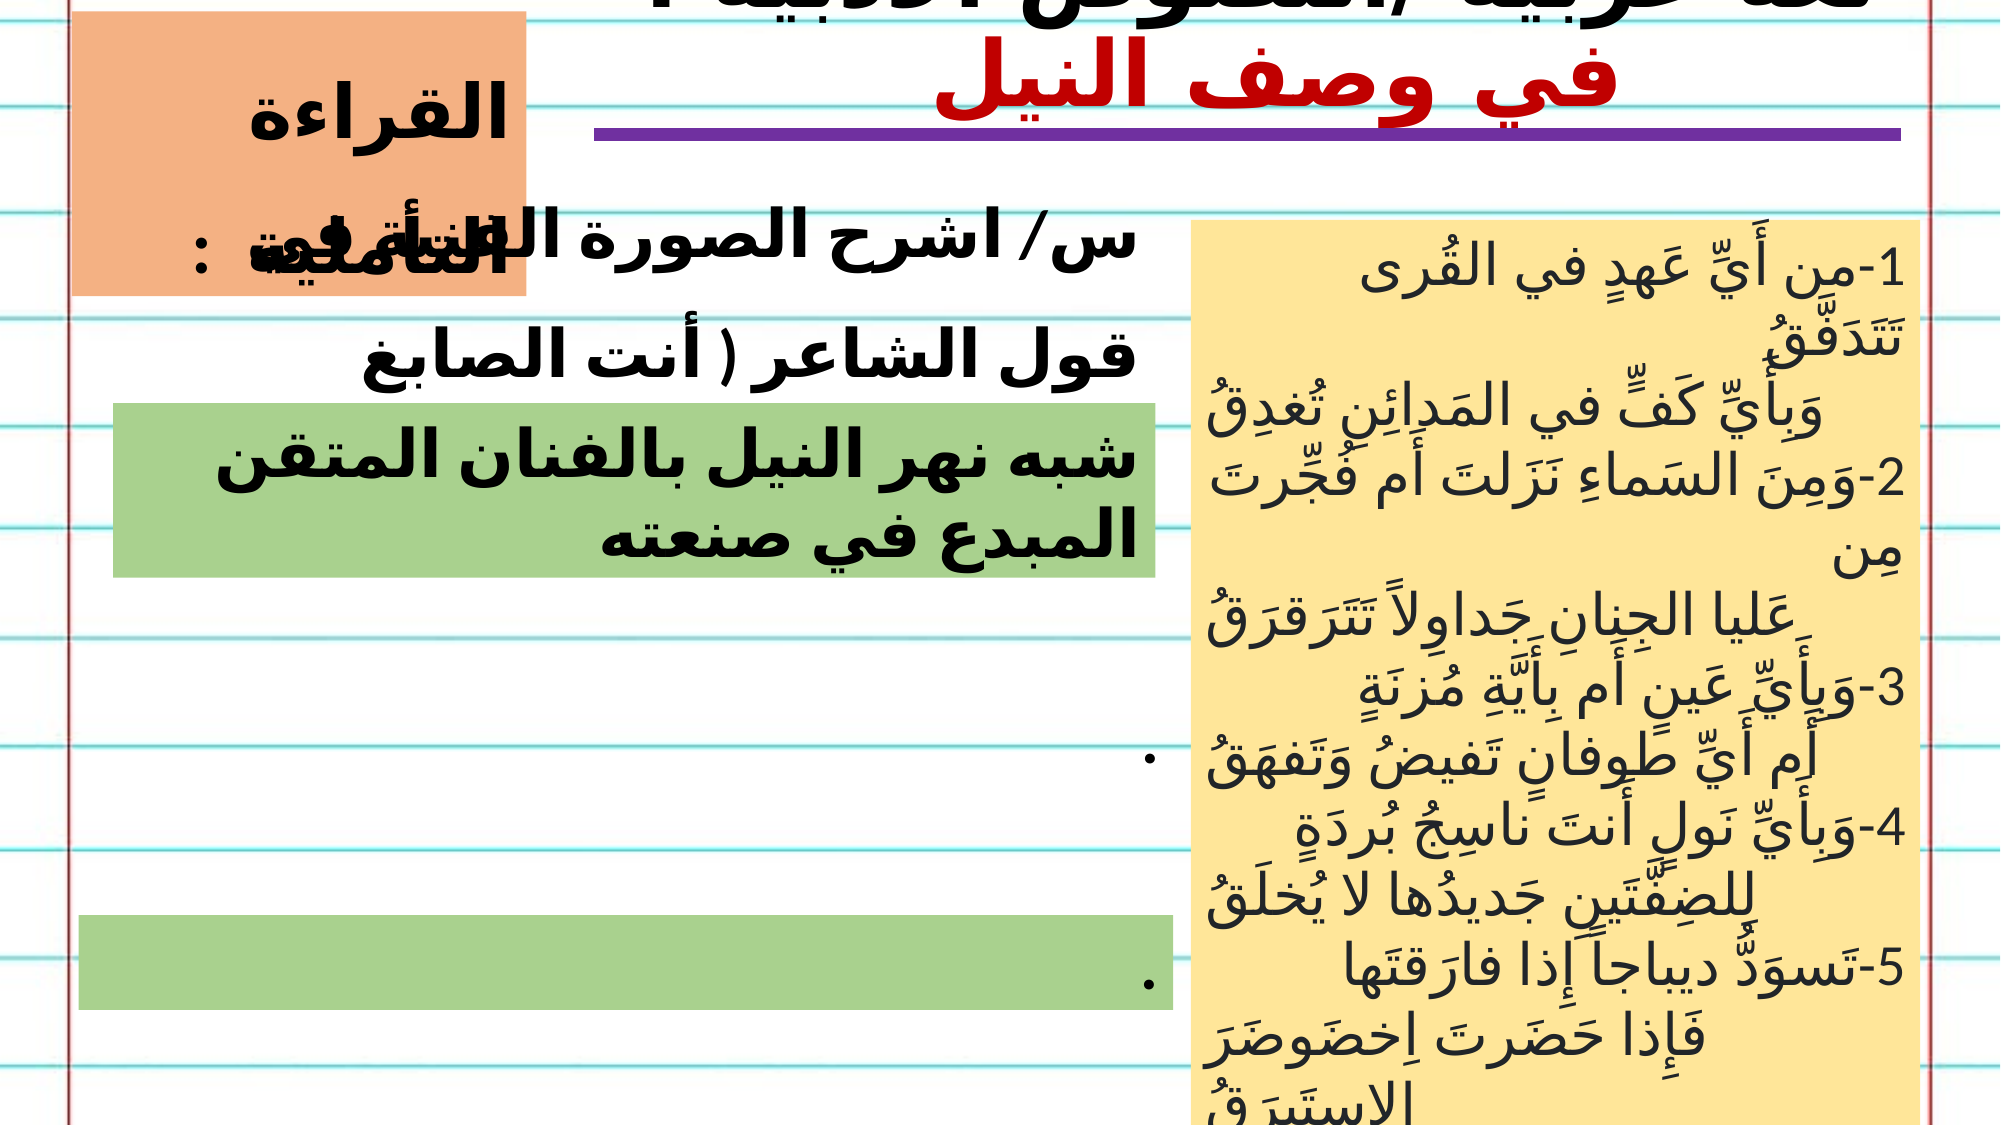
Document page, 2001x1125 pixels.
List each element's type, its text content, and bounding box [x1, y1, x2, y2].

text_box شبه نهر النيل بالفنان المتقن المبدع في صنعته [113, 403, 1156, 578]
picture [1039, 0, 1066, 11]
picture [0, 0, 2001, 1125]
text_box 1-من أَيِّ عَهدٍ في القُرى تَتَدَفَّقُ وَبِأَيِّ كَفٍّ في المَدائِنِ تُغدِقُ 2-وَمِنَ السَماءِ نَزَلتَ أَم فُجِّرتَ مِن عَليا الجِنانِ جَداوِلاً تَتَرَقرَقُ 3-وَبِأَيِّ عَينٍ أَم بِأَيَّةِ مُزنَةٍ أَم أَيِّ طوفانٍ تَفيضُ وَتَفهَقُ 4-وَبِأَيِّ نَولٍ أَنتَ ناسِجُ بُردَةٍ لِلضِفَّتَينِ جَديدُها لا يُخلَقُ 5-تَسوَدُّ ديباجاً إِذا فارَقتَها فَإِذا حَضَرتَ اِخضَوضَرَ الإِستَبرَقُ 6-في كُلِّ آوِنَةٍ تُبَدِّلُ صِبغَةً عَجَباً وَأَنتَ الصابِغُ المُتَأَنِّقُ [1190, 219, 1921, 1125]
picture [1402, 0, 1614, 11]
text_box . [79, 649, 1175, 784]
text_box س/ اشرح الصورة الفنية في قول الشاعر ( أنت الصابغ المتأنق ) . [79, 143, 1156, 518]
picture [1079, 0, 1172, 11]
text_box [594, 11, 1902, 135]
text_box . [78, 915, 1174, 1010]
picture [1189, 0, 1396, 11]
text_box القراءة التأملية : [71, 11, 527, 297]
